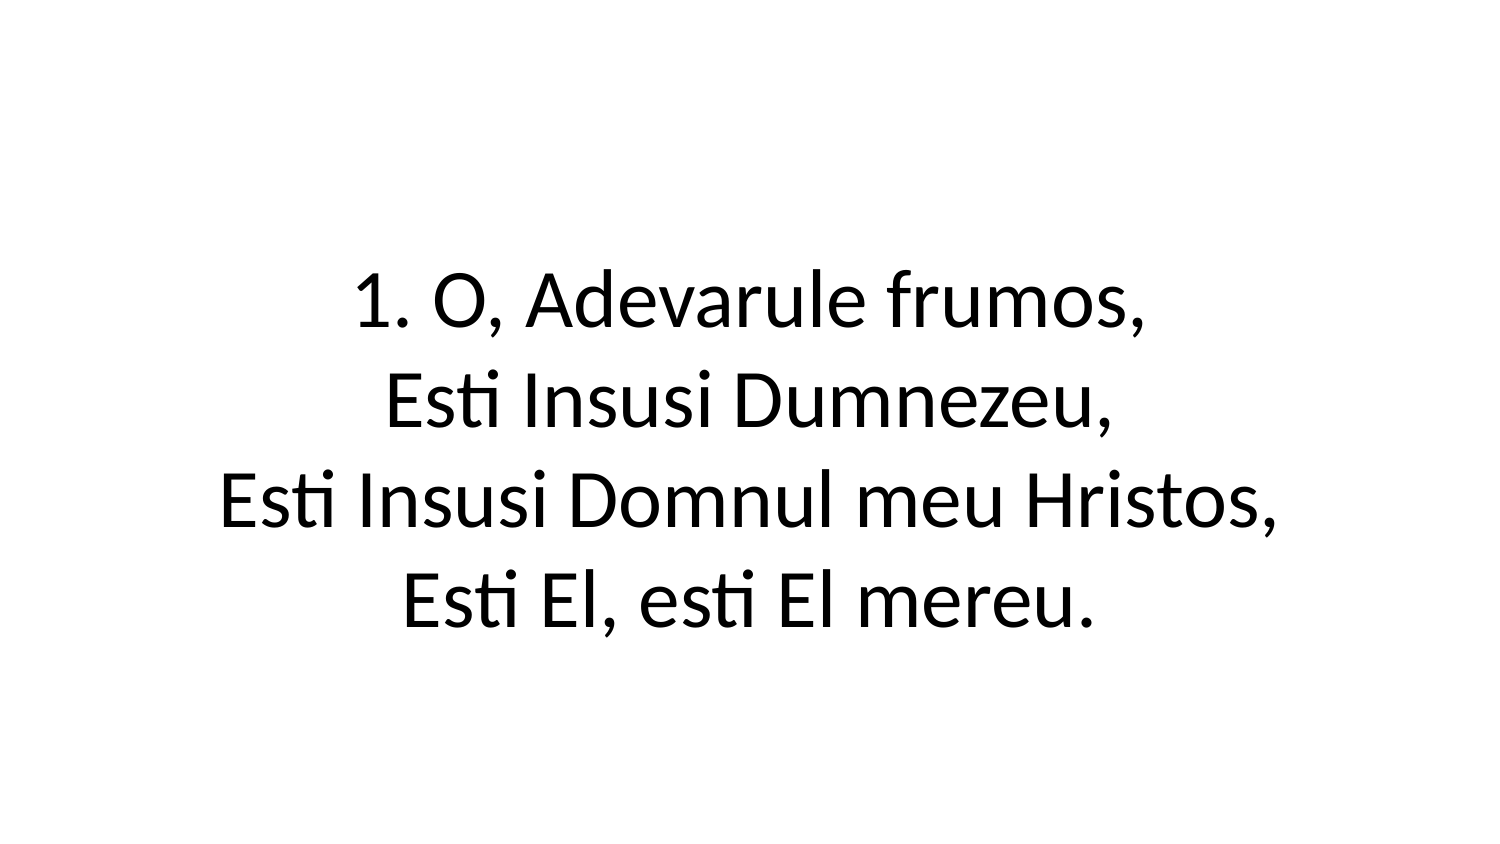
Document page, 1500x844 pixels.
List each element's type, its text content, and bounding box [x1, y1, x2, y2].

text_box 1. O, Adevarule frumos, Esti Insusi Dumnezeu, Esti Insusi Domnul meu Hristos, Esti El, esti El mereu. [203, 192, 1296, 652]
